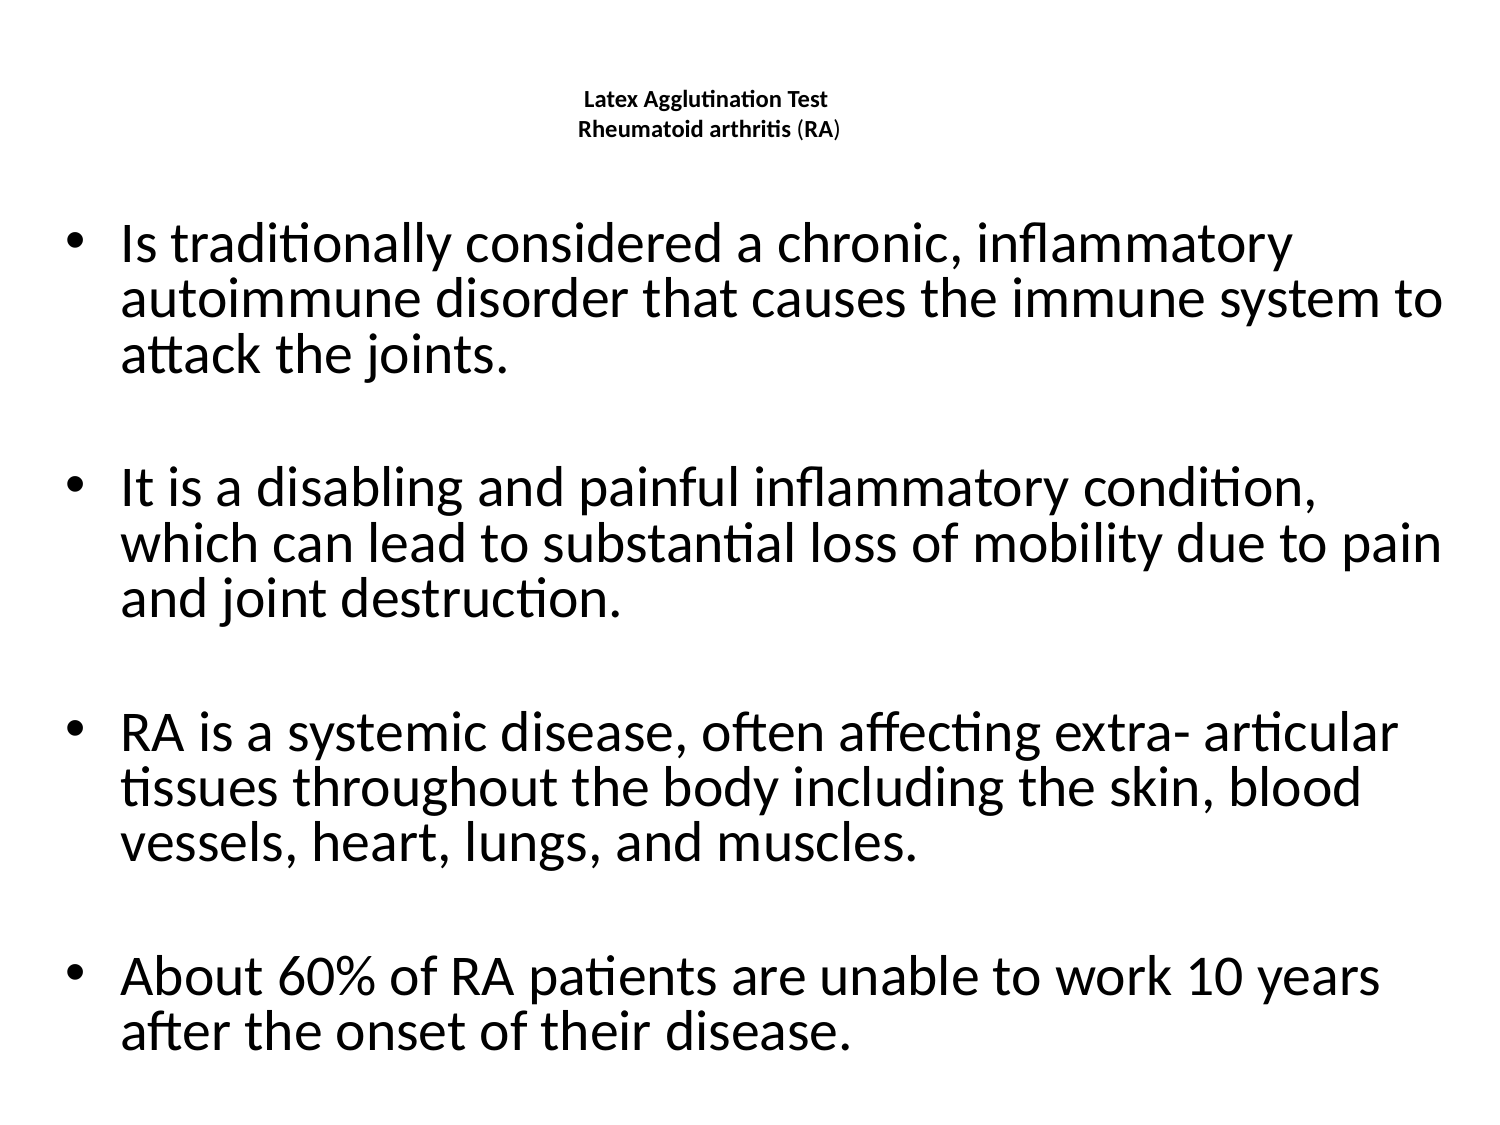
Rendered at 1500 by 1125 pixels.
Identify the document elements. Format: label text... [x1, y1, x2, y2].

list Is traditionally considered a chronic, inflammatory autoimmune disorder that causes the immune system to attack the joints. It is a disabling and painful inflammatory condition, which can lead to substantial loss of mobility due to pain and joint destruction. RA is a systemic disease, often affecting extra- articular tissues throughout the body including the skin, blood vessels, heart, lungs, and muscles. About 60% of RA patients are unable to work 10 years after the onset of their disease. [50, 210, 1463, 1075]
title Latex Agglutination Test Rheumatoid arthritis (RA) [75, 75, 1338, 150]
